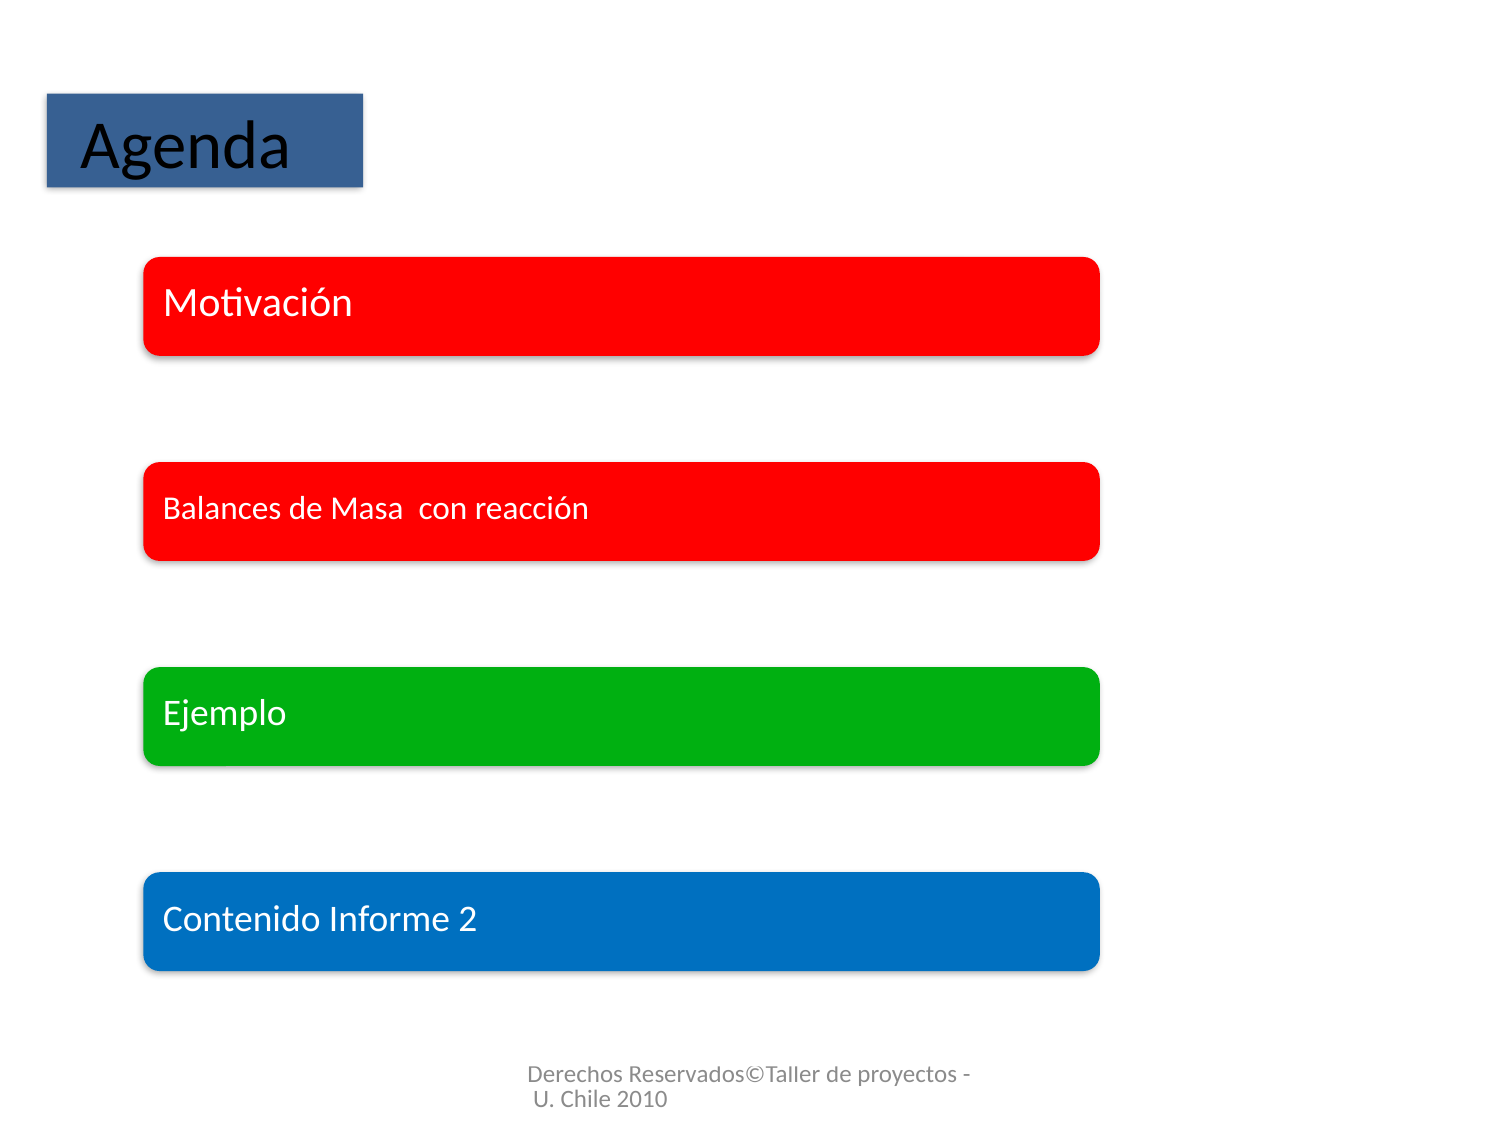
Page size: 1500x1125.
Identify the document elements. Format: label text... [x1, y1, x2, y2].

text_box Agenda [46, 93, 364, 188]
footer Derechos Reservados©Taller de proyectos - U. Chile 2010 [512, 1074, 988, 1103]
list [74, 245, 1442, 1067]
